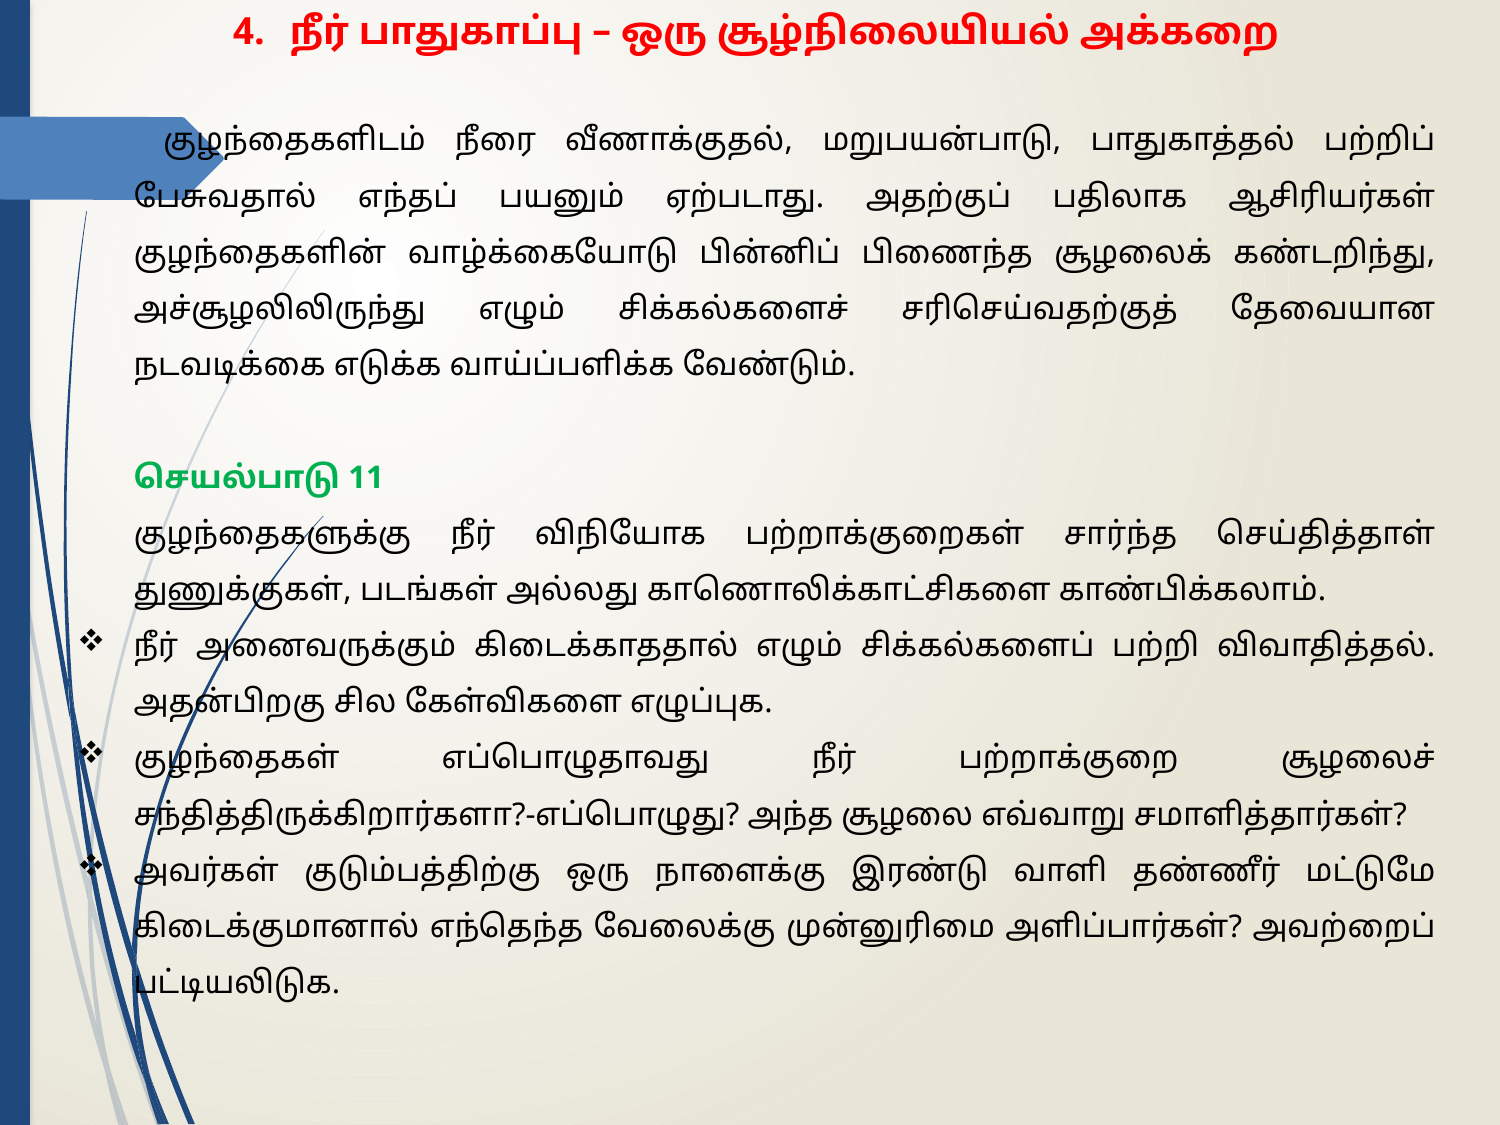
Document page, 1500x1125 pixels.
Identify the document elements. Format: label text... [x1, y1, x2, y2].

text_box நீர் பாதுகாப்பு – ஒரு சூழ்நிலையியல் அக்கறை குழந்தைகளிடம் நீரை வீணாக்குதல், மறுபயன்பாடு, பாதுகாத்தல் பற்றிப் பேசுவதால் எந்தப் பயனும் ஏற்படாது. அதற்குப் பதிலாக ஆசிரியர்கள் குழந்தைகளின் வாழ்க்கையோடு பின்னிப் பிணைந்த சூழலைக் கண்டறிந்து, அச்சூழலிலிருந்து எழும் சிக்கல்களைச் சரிசெய்வதற்குத் தேவையான நடவடிக்கை எடுக்க வாய்ப்பளிக்க வேண்டும். செயல்பாடு 11 குழந்தைகளுக்கு நீர் விநியோக பற்றாக்குறைகள் சார்ந்த செய்தித்தாள் துணுக்குகள், படங்கள் அல்லது காணொலிக்காட்சிகளை காண்பிக்கலாம். நீர் அனைவருக்கும் கிடைக்காததால் எழும் சிக்கல்களைப் பற்றி விவாதித்தல். அதன்பிறகு சில கேள்விகளை எழுப்புக. குழந்தைகள் எப்பொழுதாவது நீர் பற்றாக்குறை சூழலைச் சந்தித்திருக்கிறார்களா?-எப்பொழுது? அந்த சூழலை எவ்வாறு சமாளித்தார்கள்? அவர்கள் குடும்பத்திற்கு ஒரு நாளைக்கு இரண்டு வாளி தண்ணீர் மட்டுமே கிடைக்குமானால் எந்தெந்த வேலைக்கு முன்னுரிமை அளிப்பார்கள்? அவற்றைப் பட்டியலிடுக. [62, 0, 1450, 1008]
